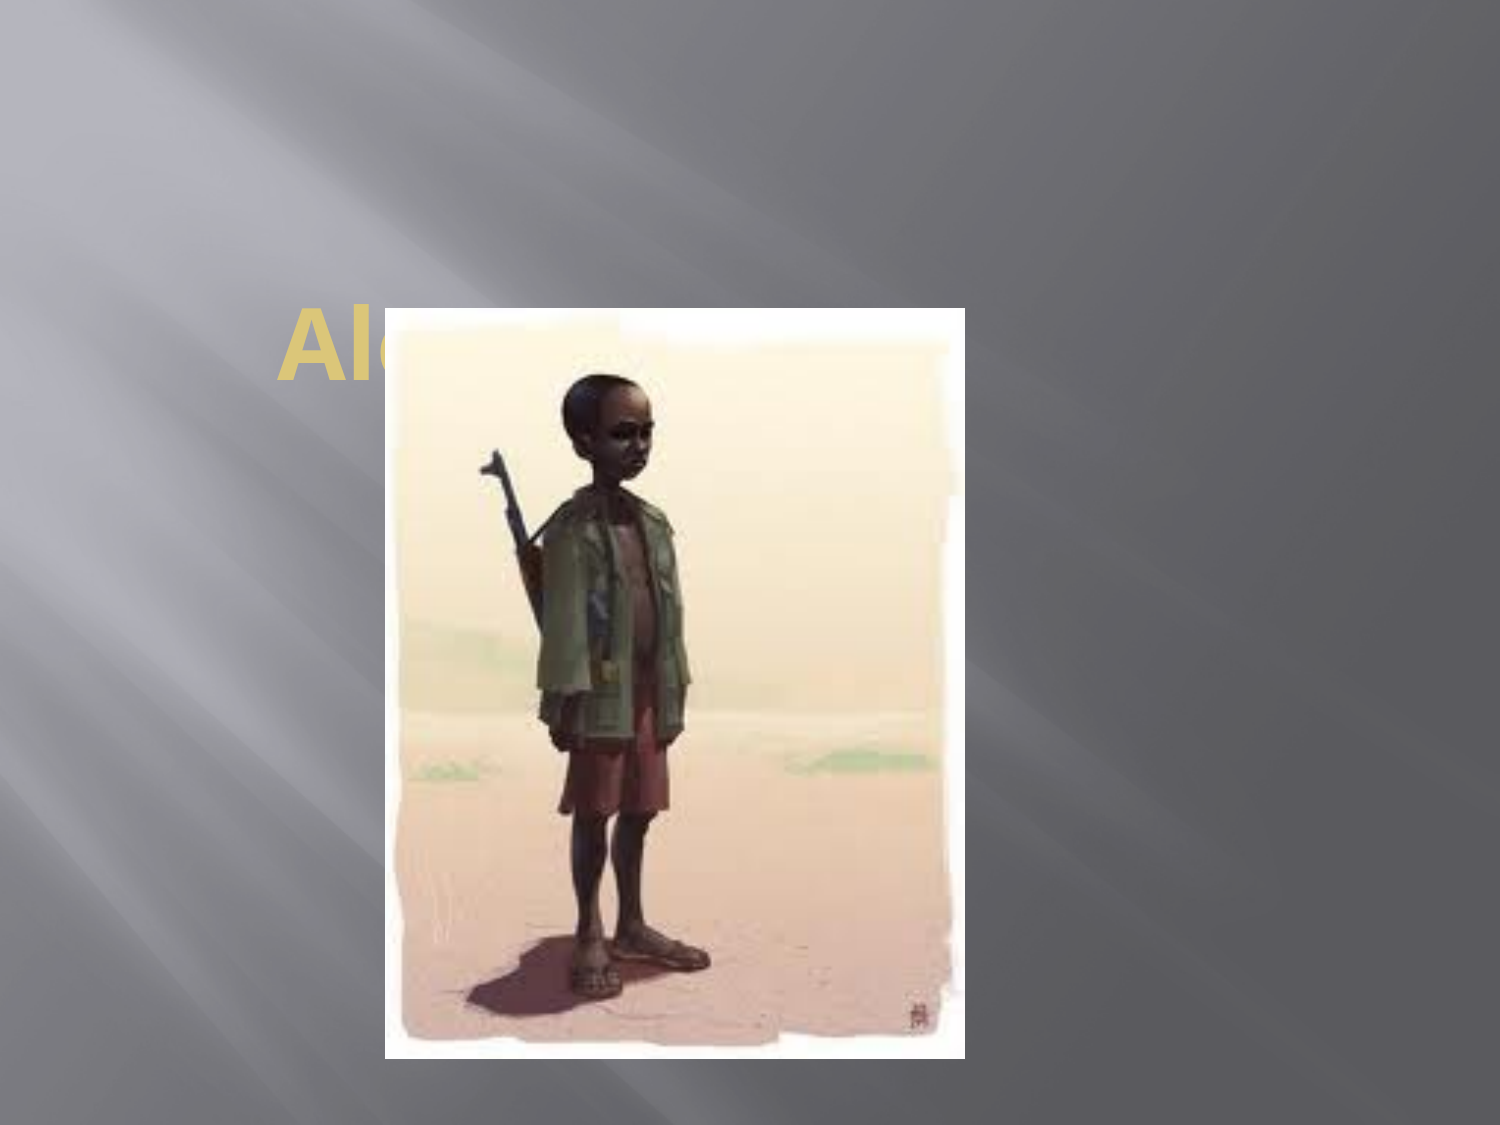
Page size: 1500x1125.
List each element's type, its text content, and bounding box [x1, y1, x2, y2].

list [0, 308, 1351, 1060]
title Alone [262, 99, 1425, 400]
